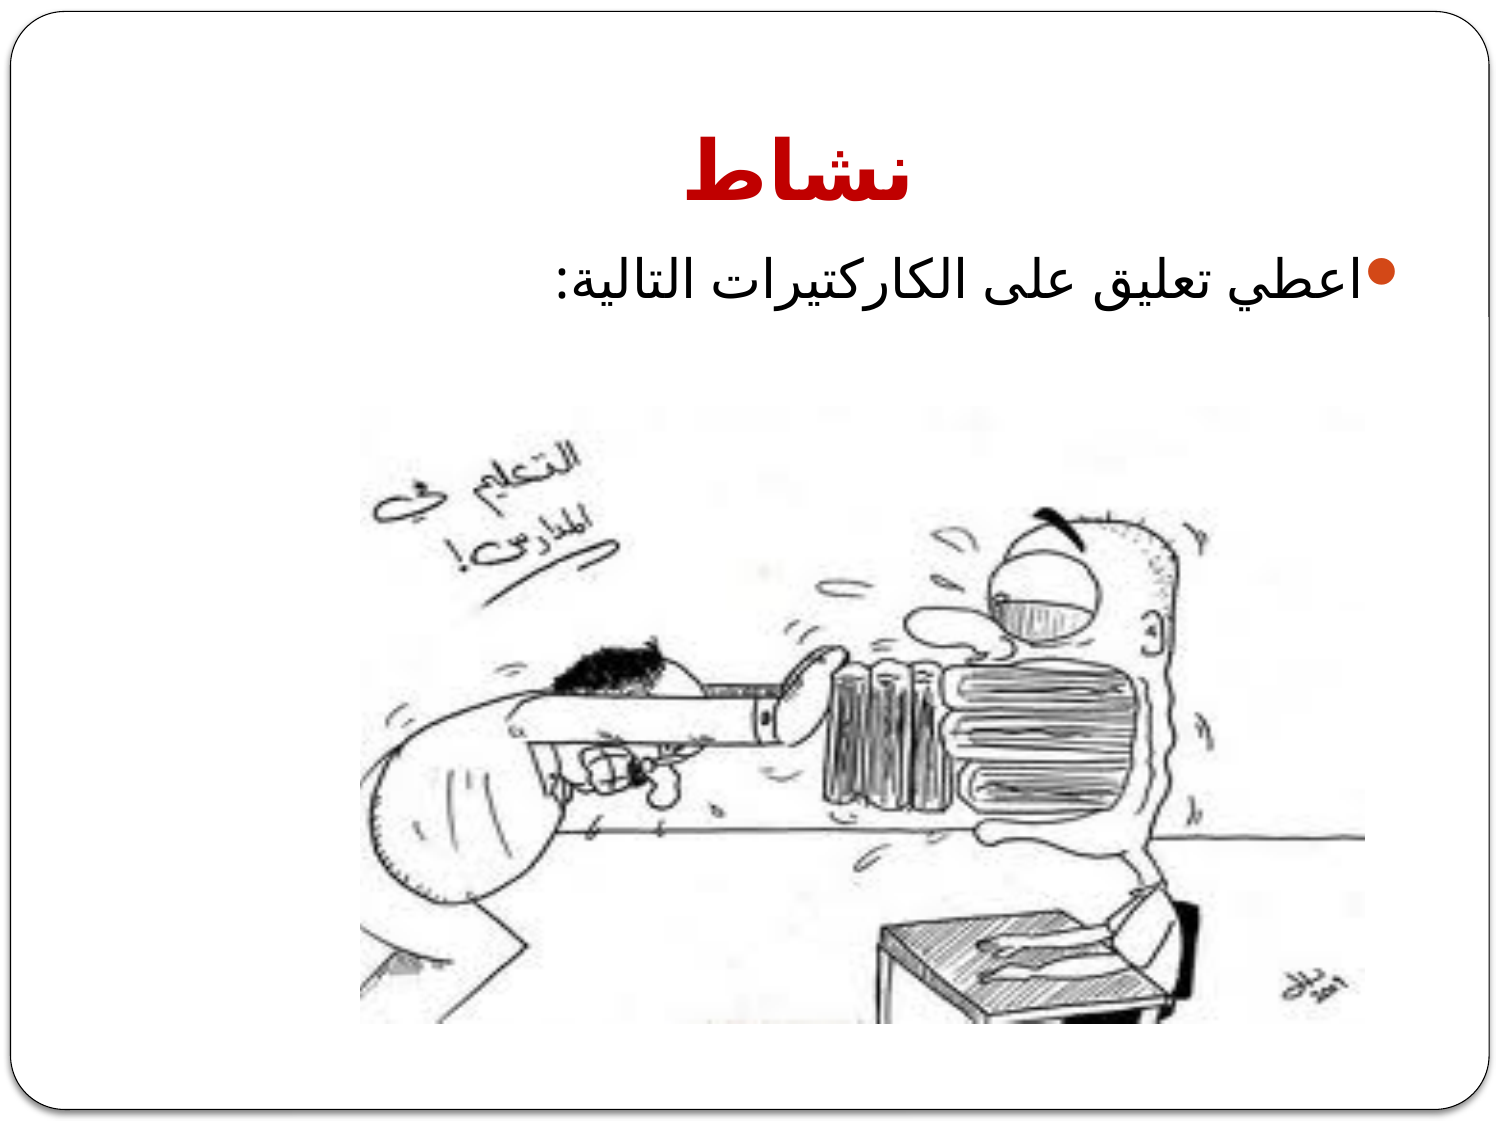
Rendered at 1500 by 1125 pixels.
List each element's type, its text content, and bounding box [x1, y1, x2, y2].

picture [359, 405, 1365, 1024]
title نشاط [150, 45, 1425, 233]
list اعطي تعليق على الكاركتيرات التالية: [150, 237, 1425, 988]
